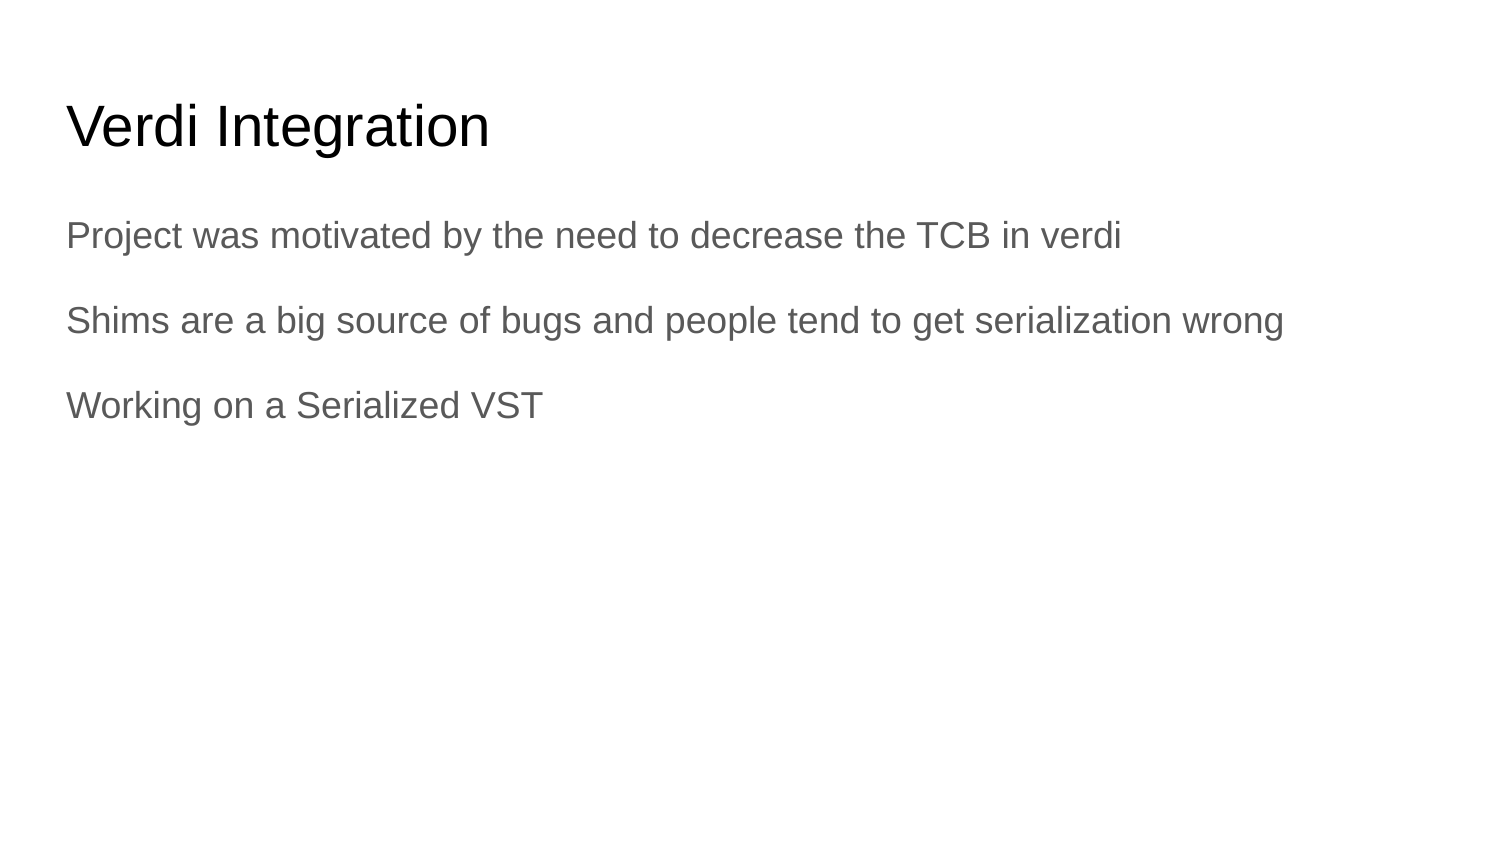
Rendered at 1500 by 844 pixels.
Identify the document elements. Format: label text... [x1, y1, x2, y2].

list Project was motivated by the need to decrease the TCB in verdi Shims are a big source of bugs and people tend to get serialization wrong Working on a Serialized VST [51, 189, 1449, 750]
title Verdi Integration [51, 72, 1449, 167]
